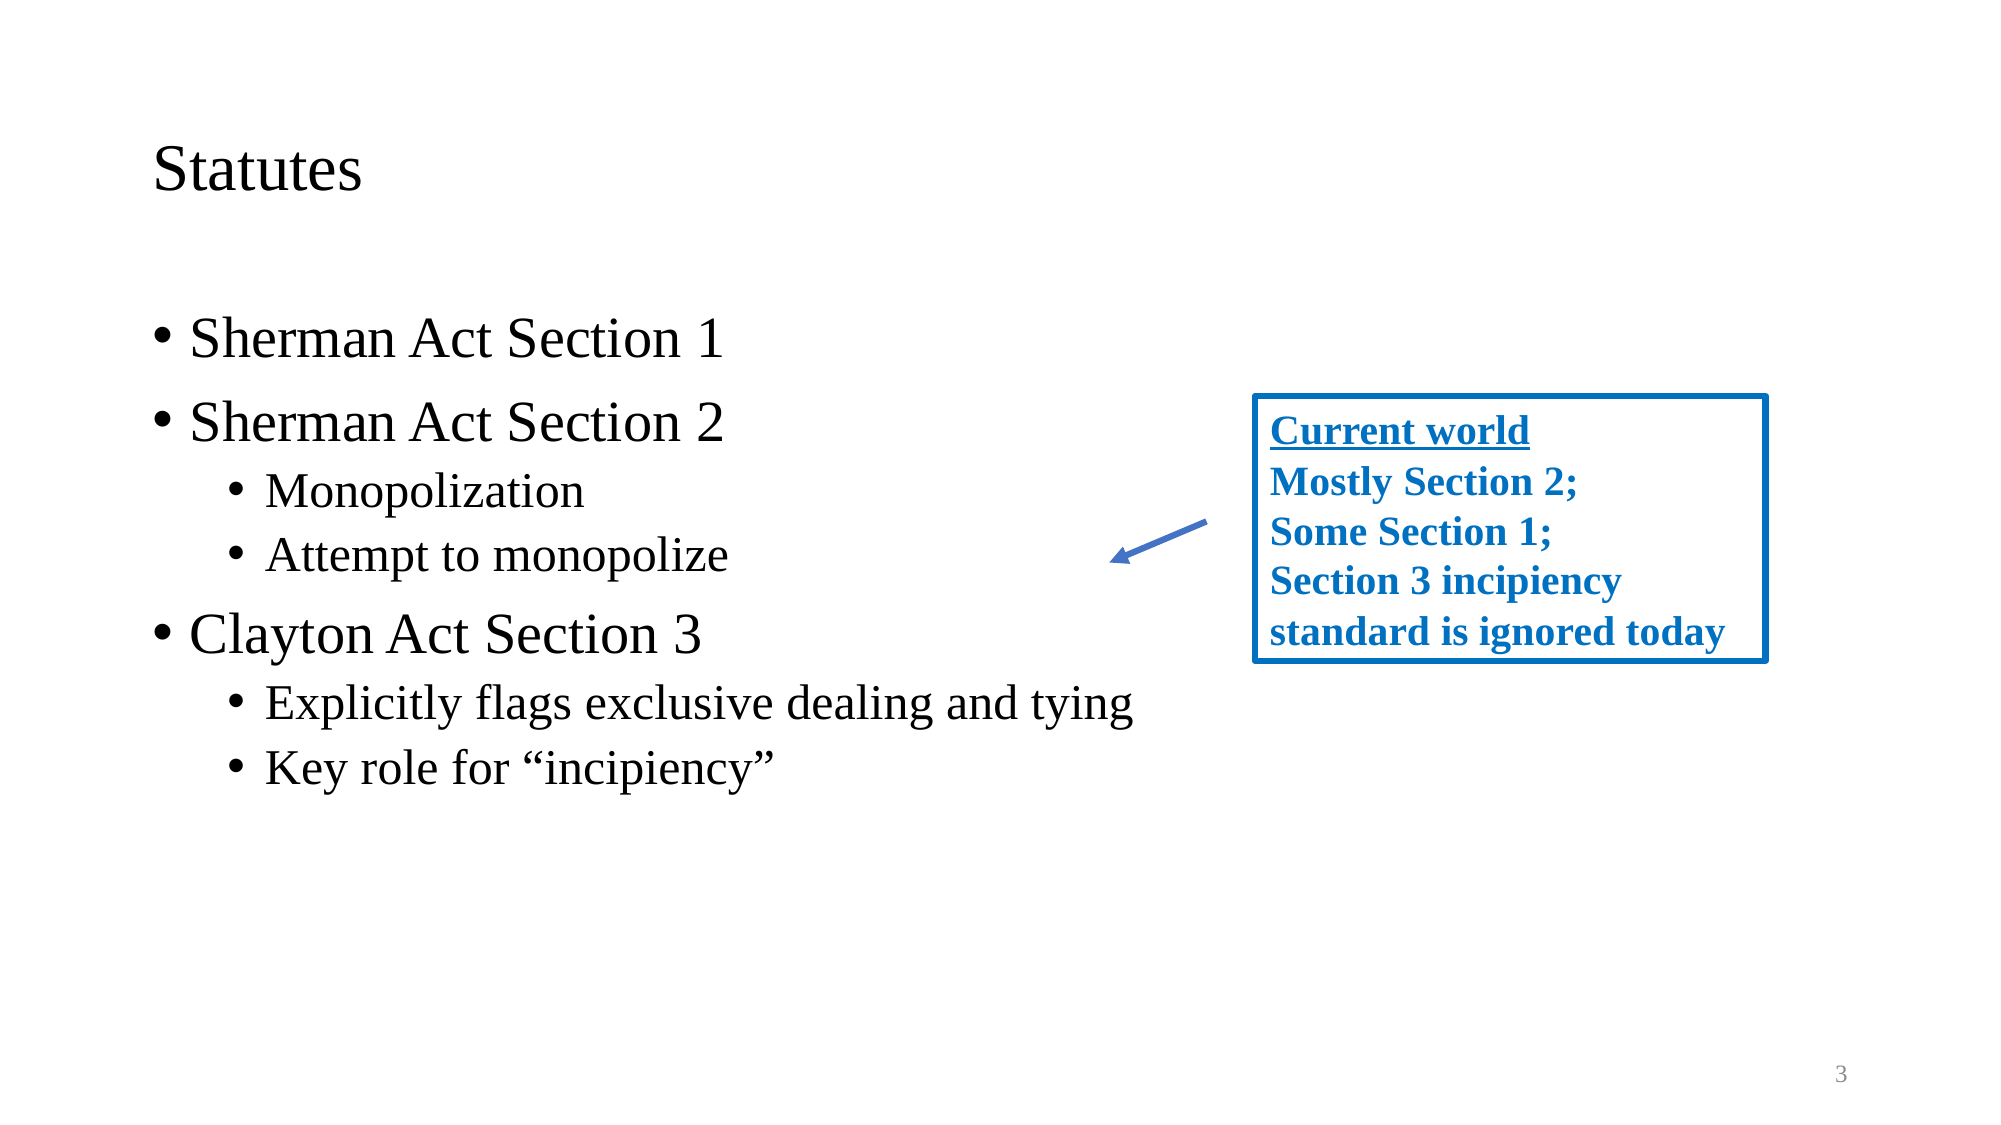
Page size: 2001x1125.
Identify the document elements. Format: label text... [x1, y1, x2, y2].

slide_number 3 [1412, 1042, 1863, 1103]
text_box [1109, 521, 1207, 563]
text_box Current world Mostly Section 2; Some Section 1; Section 3 incipiency standard is ignored today [1255, 395, 1766, 661]
list Sherman Act Section 1 Sherman Act Section 2 Monopolization Attempt to monopolize Clayton Act Section 3 Explicitly flags exclusive dealing and tying Key role for “incipiency” [137, 299, 1863, 1014]
title Statutes [137, 59, 1863, 278]
